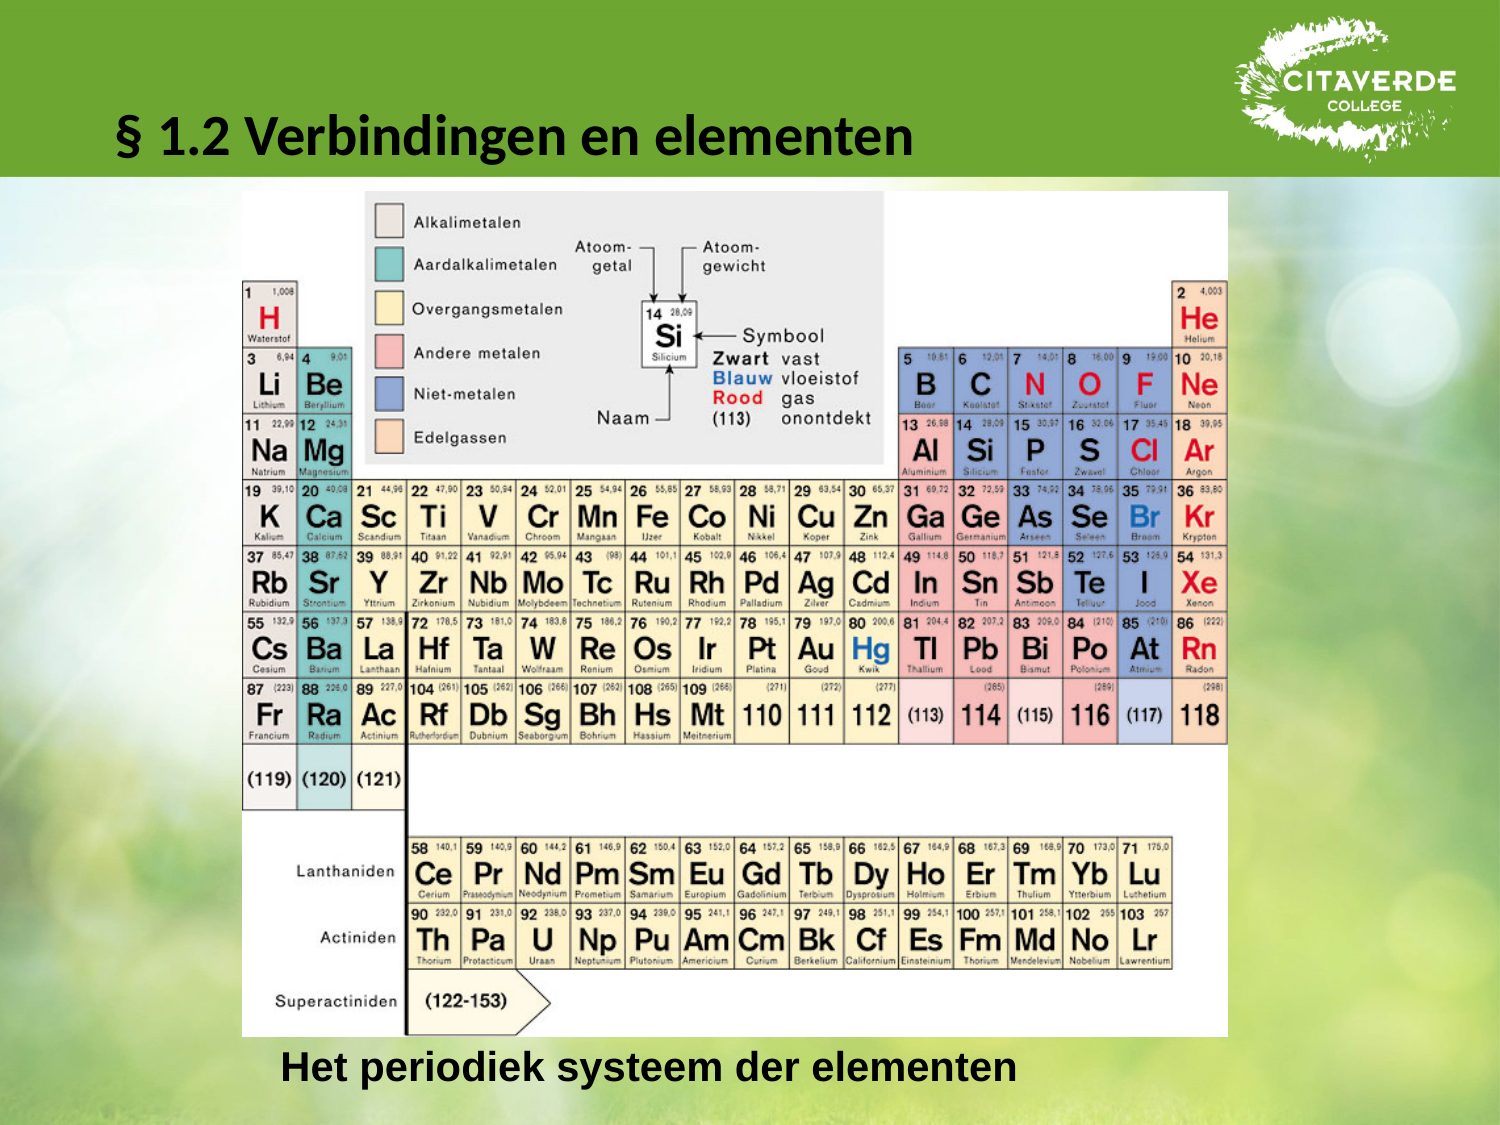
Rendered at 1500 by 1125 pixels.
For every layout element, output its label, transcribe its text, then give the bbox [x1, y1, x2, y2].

text_box Het periodiek systeem der elementen [265, 1046, 1069, 1098]
picture [0, 0, 1500, 1125]
text_box § 1.2 Verbindingen en elementen [100, 90, 987, 175]
